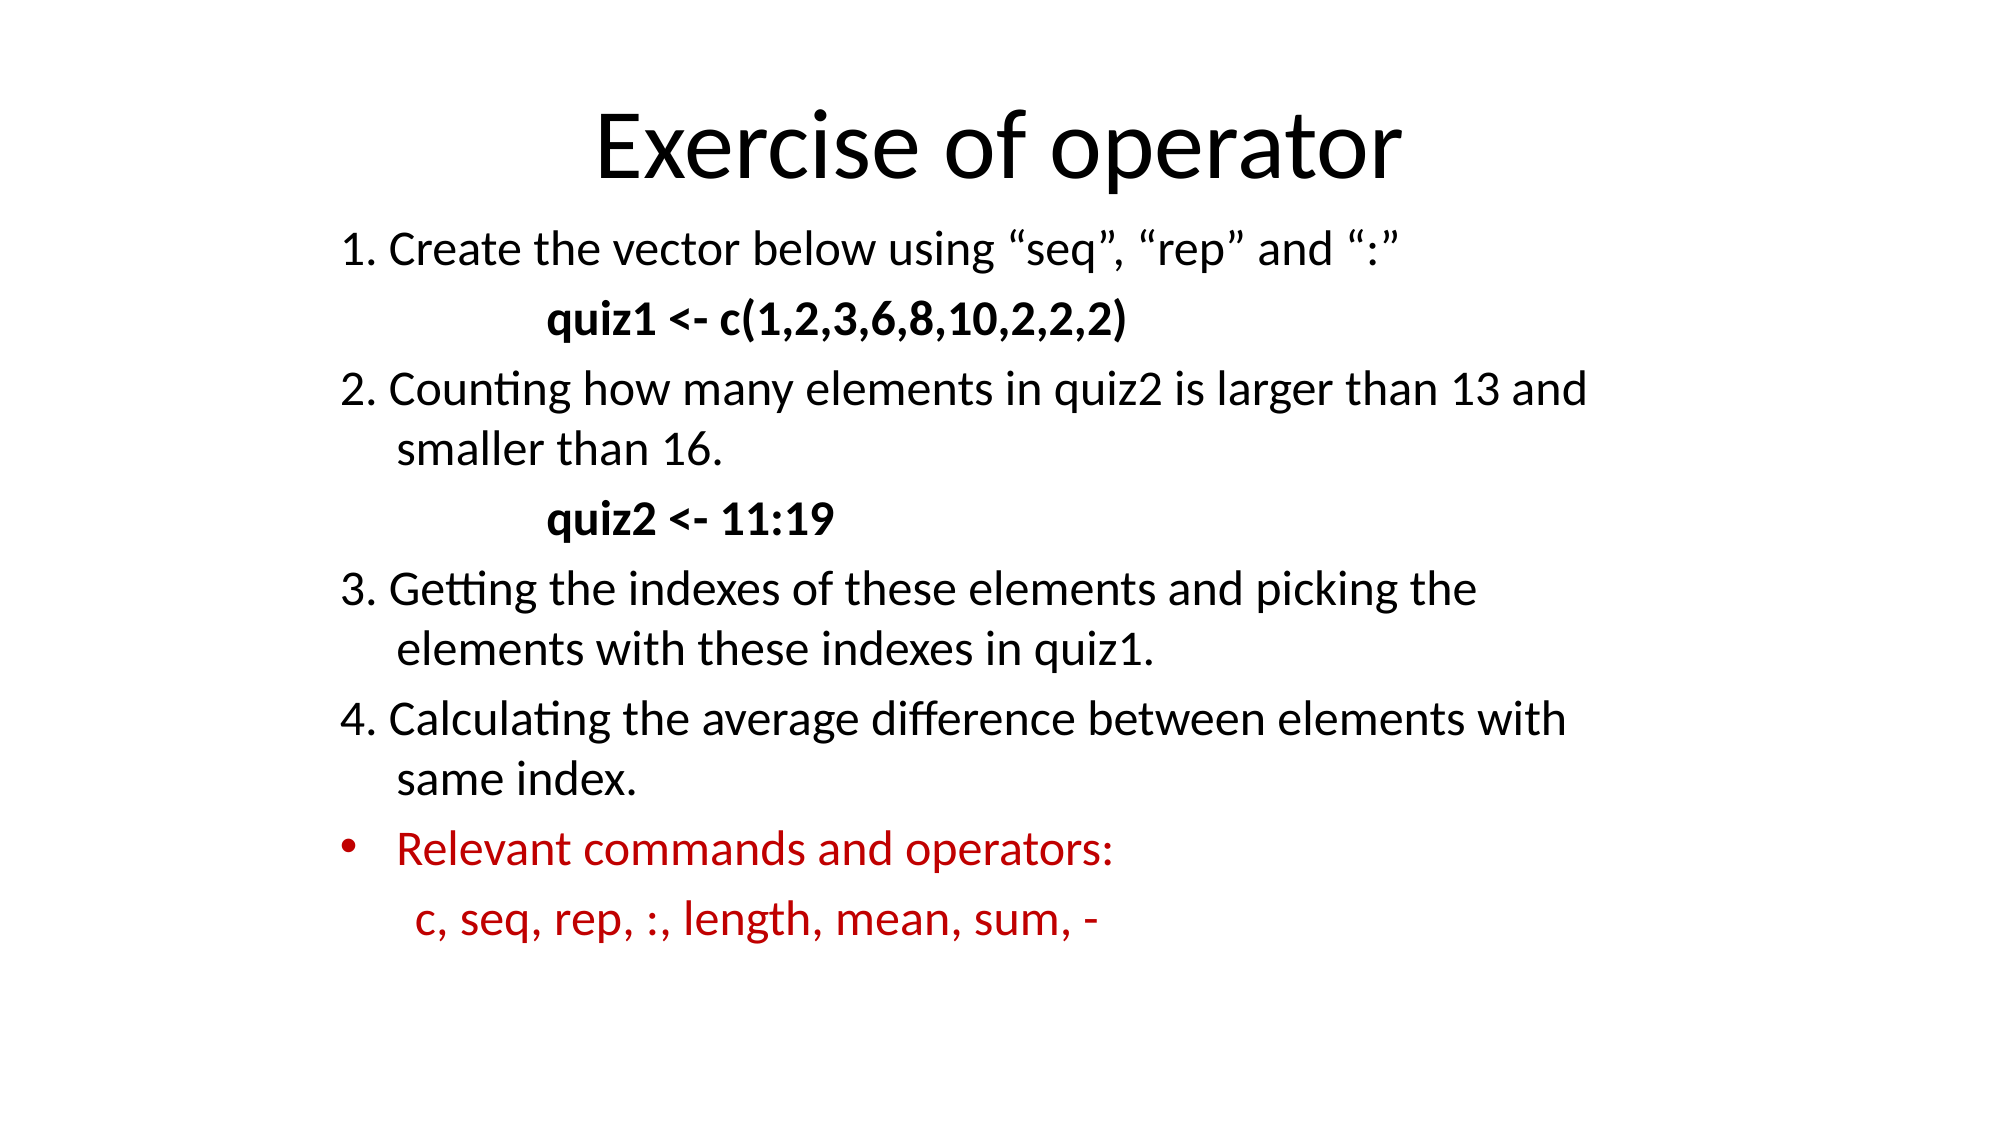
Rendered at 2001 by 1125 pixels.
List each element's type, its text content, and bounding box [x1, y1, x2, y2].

list 1. Create the vector below using “seq”, “rep” and “:” quiz1 <- c(1,2,3,6,8,10,2,2,2) 2. Counting how many elements in quiz2 is larger than 13 and smaller than 16. quiz2 <- 11:19 3. Getting the indexes of these elements and picking the elements with these indexes in quiz1. 4. Calculating the average difference between elements with same index. Relevant commands and operators: c, seq, rep, :, length, mean, sum, - [324, 208, 1675, 1005]
title Exercise of operator [99, 45, 1900, 233]
